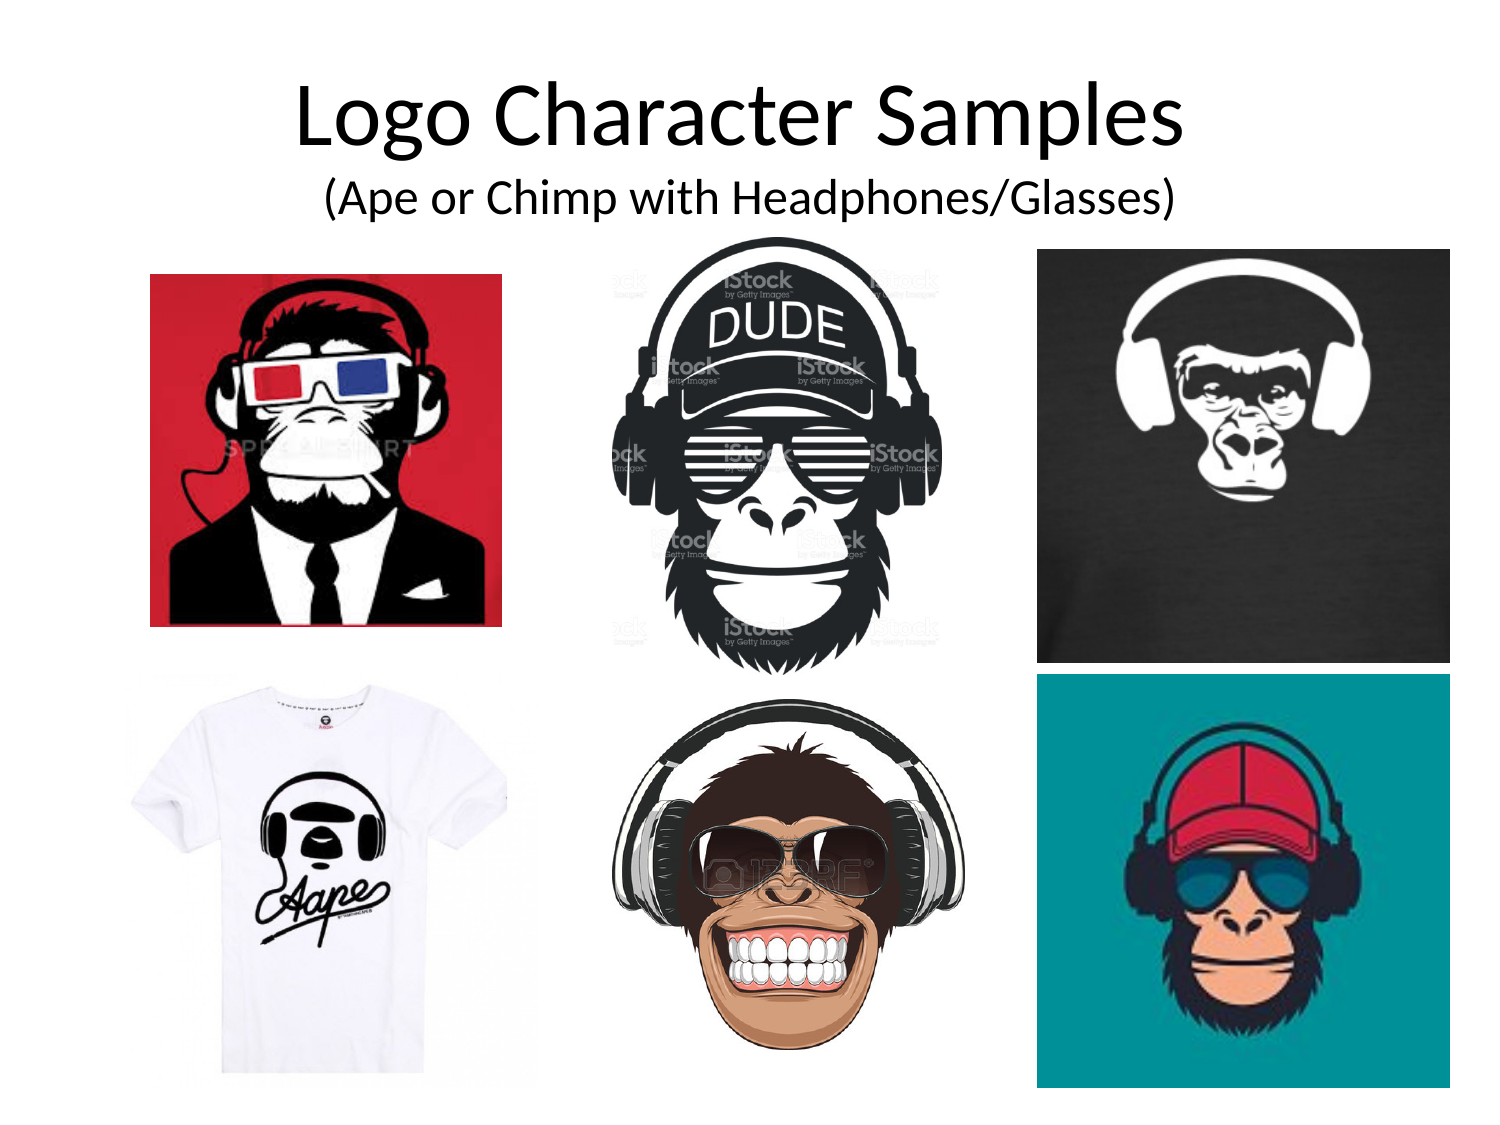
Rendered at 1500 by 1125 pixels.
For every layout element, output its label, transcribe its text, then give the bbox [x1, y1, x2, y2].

picture [1037, 249, 1451, 663]
title Logo Character Samples (Ape or Chimp with Headphones/Glasses) [75, 45, 1425, 233]
picture [1037, 674, 1451, 1088]
picture [612, 699, 965, 1051]
picture [612, 237, 943, 676]
picture [149, 274, 502, 627]
picture [124, 674, 538, 1088]
